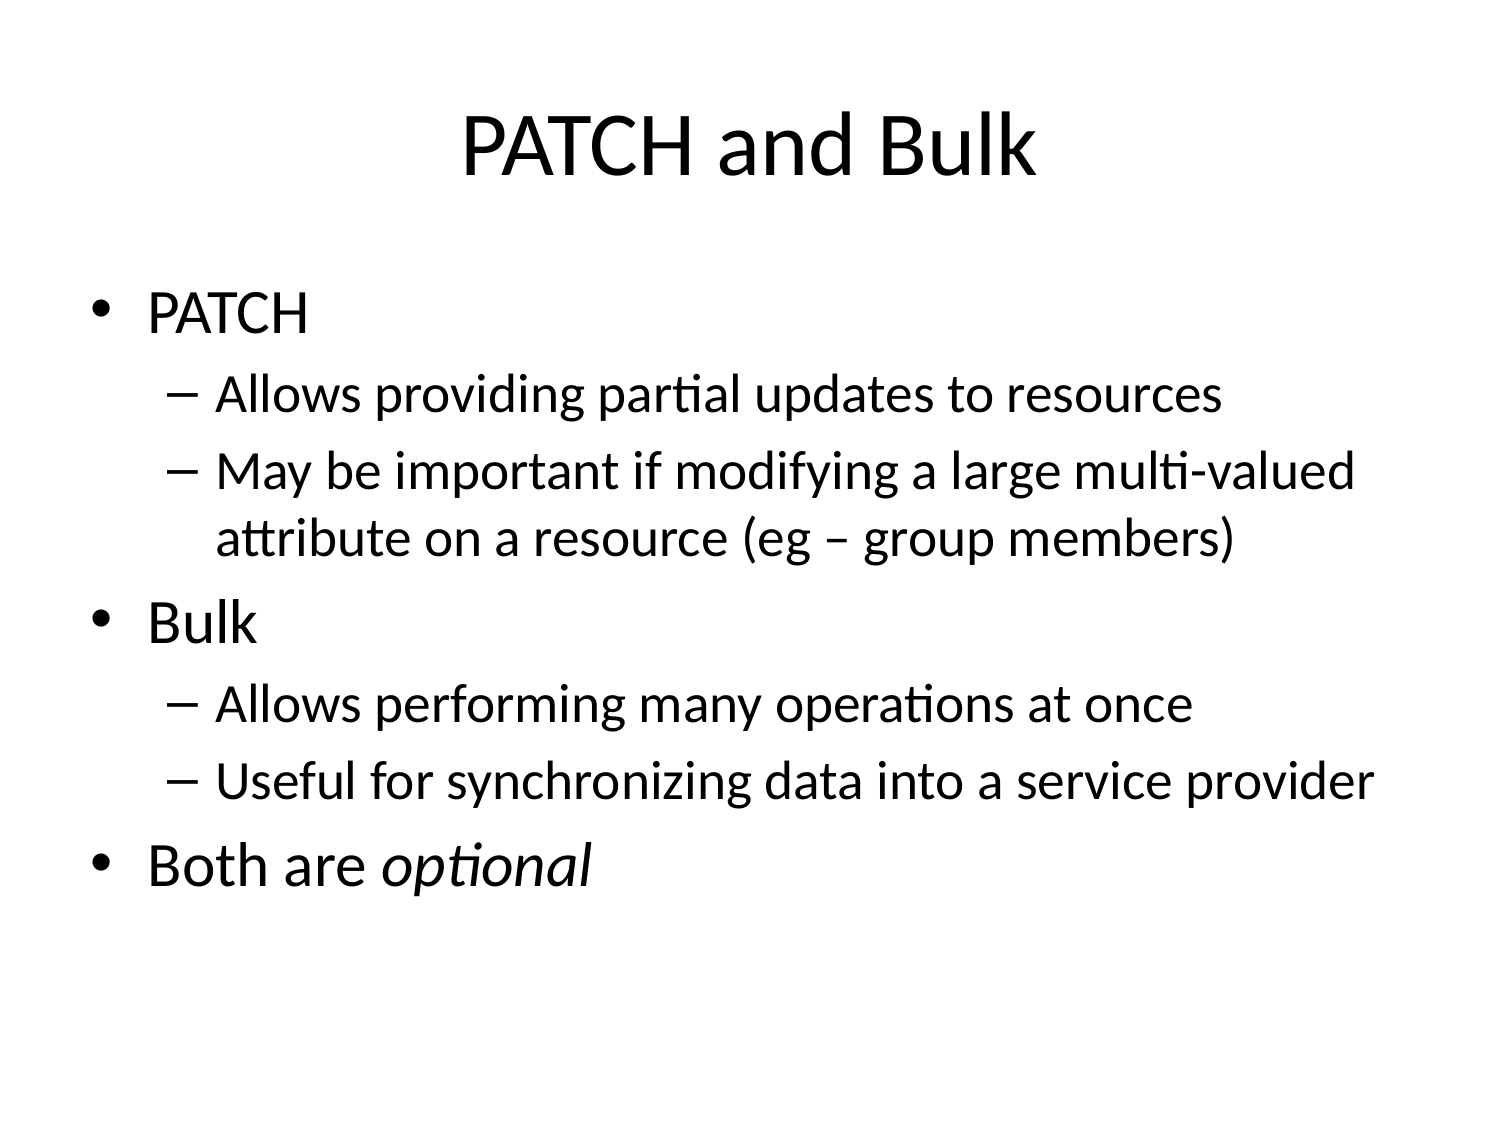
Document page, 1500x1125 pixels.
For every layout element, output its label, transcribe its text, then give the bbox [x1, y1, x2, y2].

title PATCH and Bulk [75, 45, 1425, 233]
list PATCH Allows providing partial updates to resources May be important if modifying a large multi-valued attribute on a resource (eg – group members) Bulk Allows performing many operations at once Useful for synchronizing data into a service provider Both are optional [75, 262, 1425, 1005]
